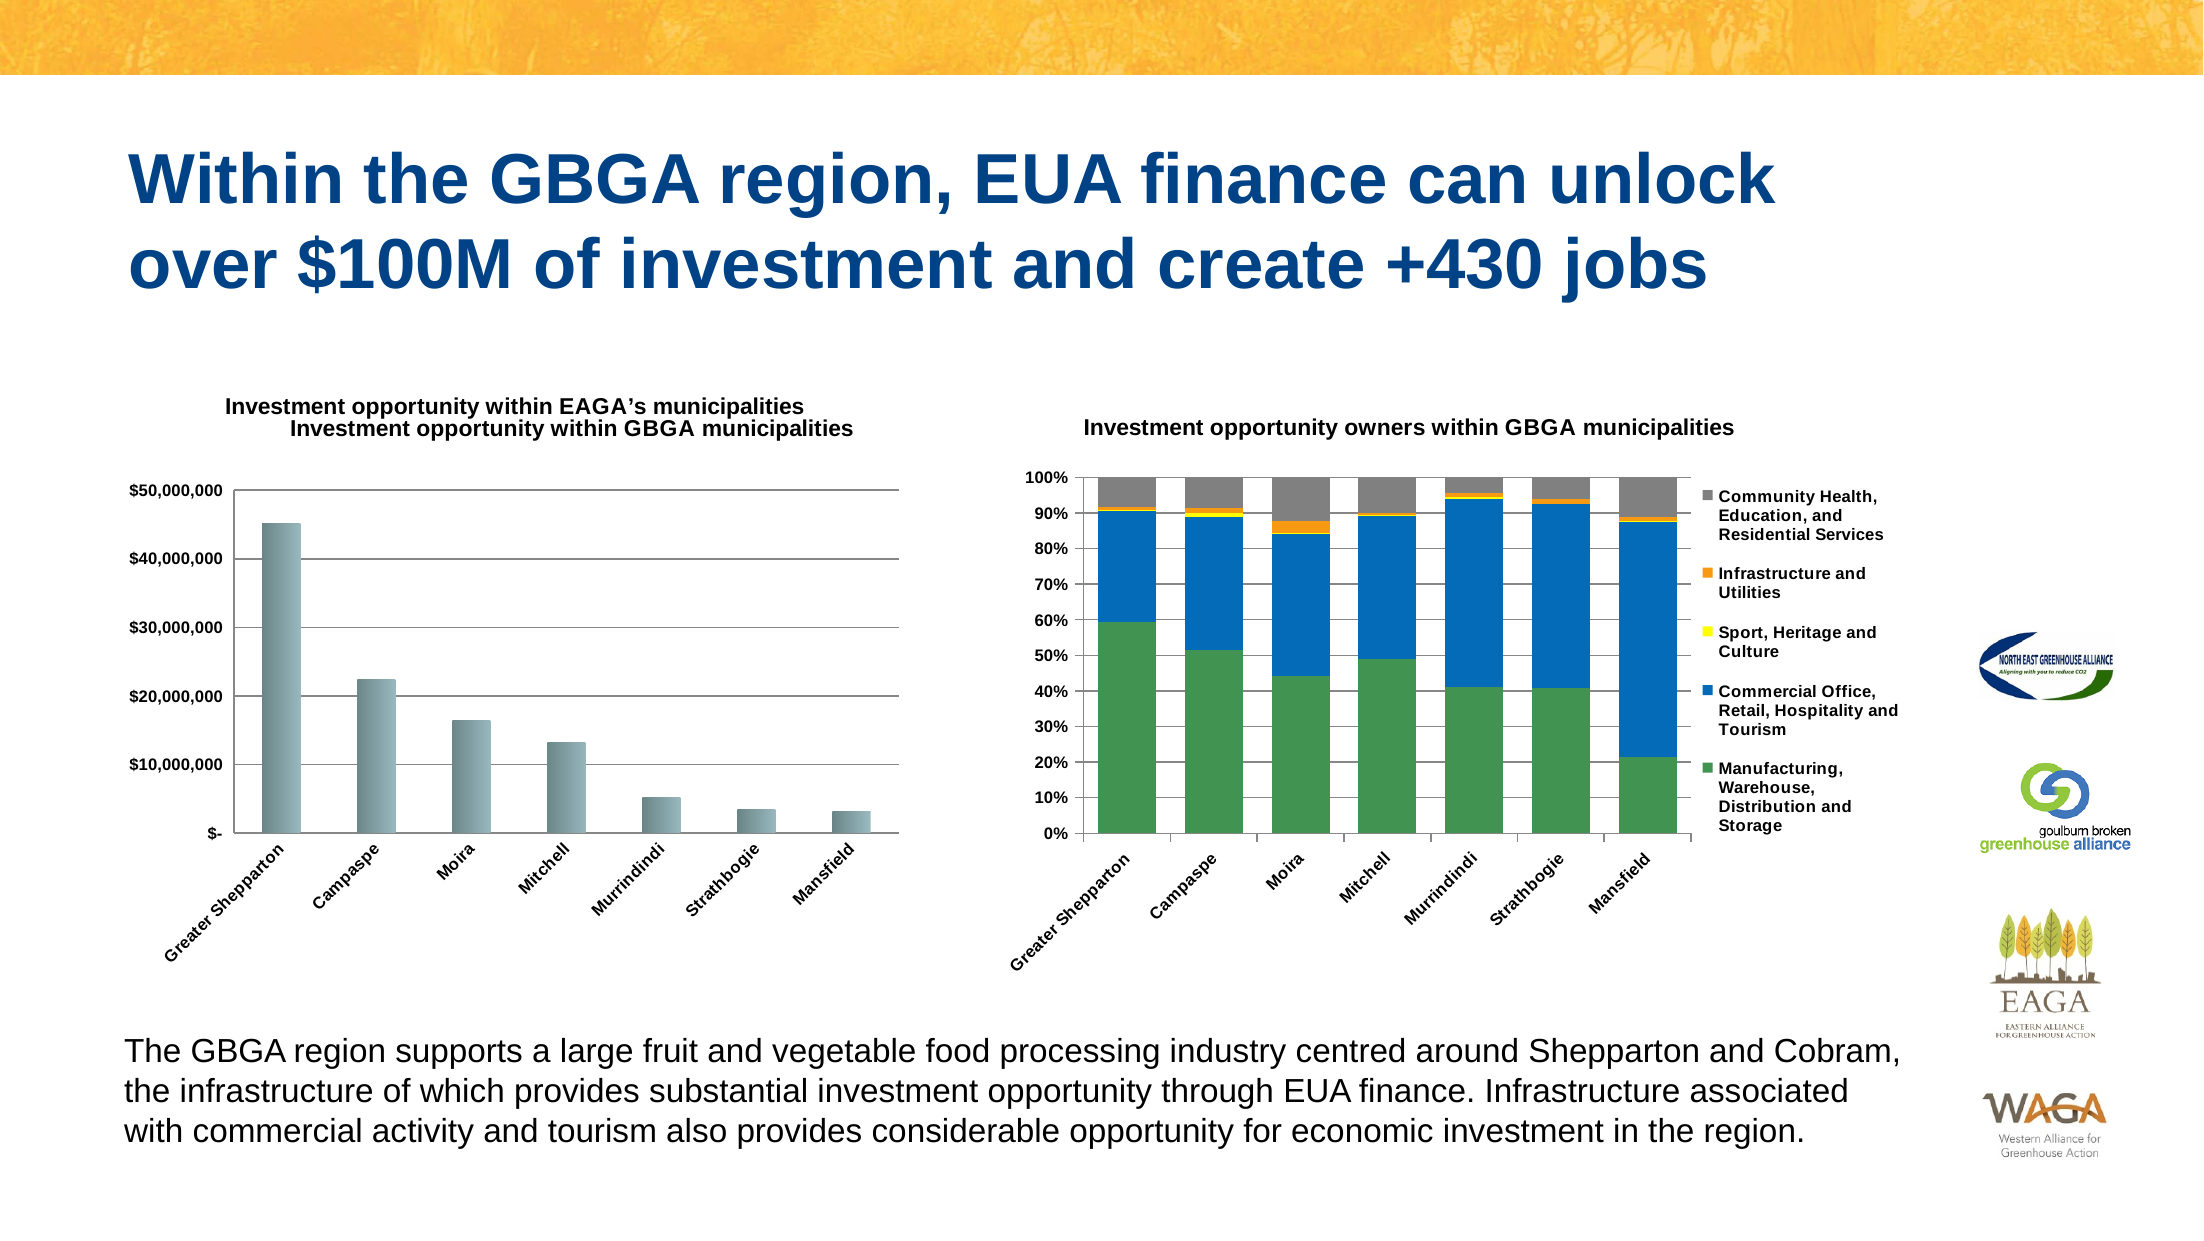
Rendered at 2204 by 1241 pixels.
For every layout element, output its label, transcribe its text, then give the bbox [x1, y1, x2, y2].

picture [1977, 628, 2115, 703]
text_box The GBGA region supports a large fruit and vegetable food processing industry centred around Shepparton and Cobram, the infrastructure of which provides substantial investment opportunity through EUA finance. Infrastructure associated with commercial activity and tourism also provides considerable opportunity for economic investment in the region. [109, 1021, 1929, 1232]
picture [0, 0, 2204, 75]
chart [109, 336, 1929, 1070]
title Within the GBGA region, EUA finance can unlock over $100M of investment and create +430 jobs [109, 100, 1929, 336]
picture [1986, 906, 2104, 1041]
picture [1975, 760, 2137, 855]
picture [1968, 1076, 2129, 1172]
